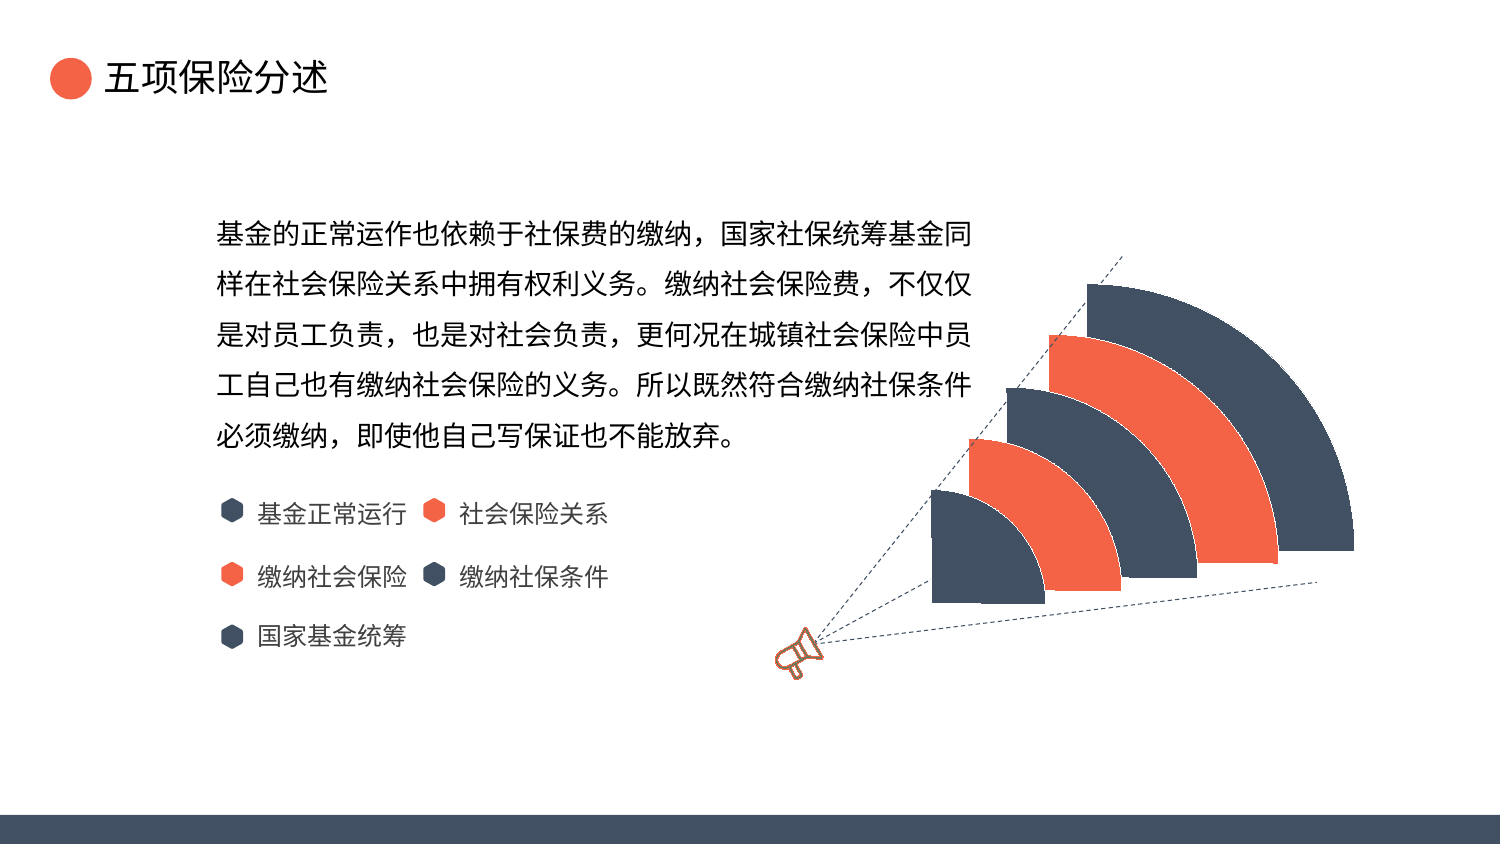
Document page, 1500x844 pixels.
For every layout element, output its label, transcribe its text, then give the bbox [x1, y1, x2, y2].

text_box 基金的正常运作也依赖于社保费的缴纳，国家社保统筹基金同样在社会保险关系中拥有权利义务。缴纳社会保险费，不仅仅是对员工负责，也是对社会负责，更何况在城镇社会保险中员工自己也有缴纳社会保险的义务。所以既然符合缴纳社保条件必须缴纳，即使他自己写保证也不能放弃。 [211, 196, 1000, 455]
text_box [221, 491, 628, 658]
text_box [774, 253, 1355, 817]
